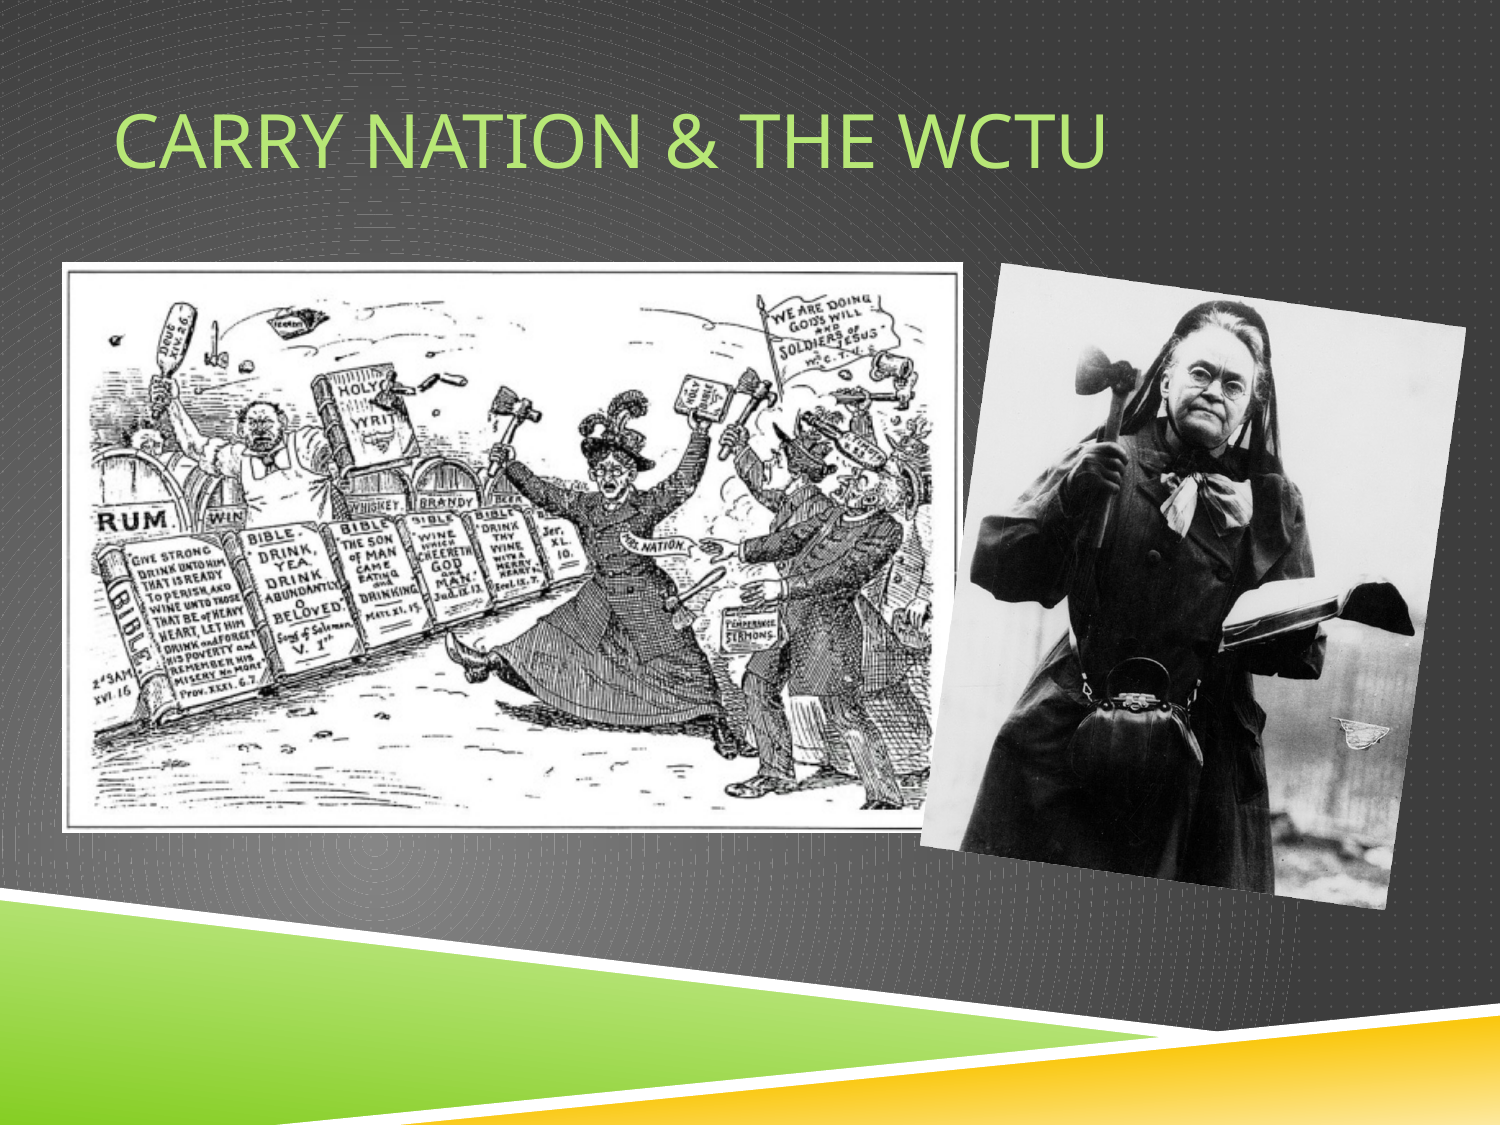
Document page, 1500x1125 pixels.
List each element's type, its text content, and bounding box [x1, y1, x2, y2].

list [62, 262, 963, 833]
title Carry nation & the WCTU [112, 45, 1388, 233]
picture [920, 264, 1466, 909]
